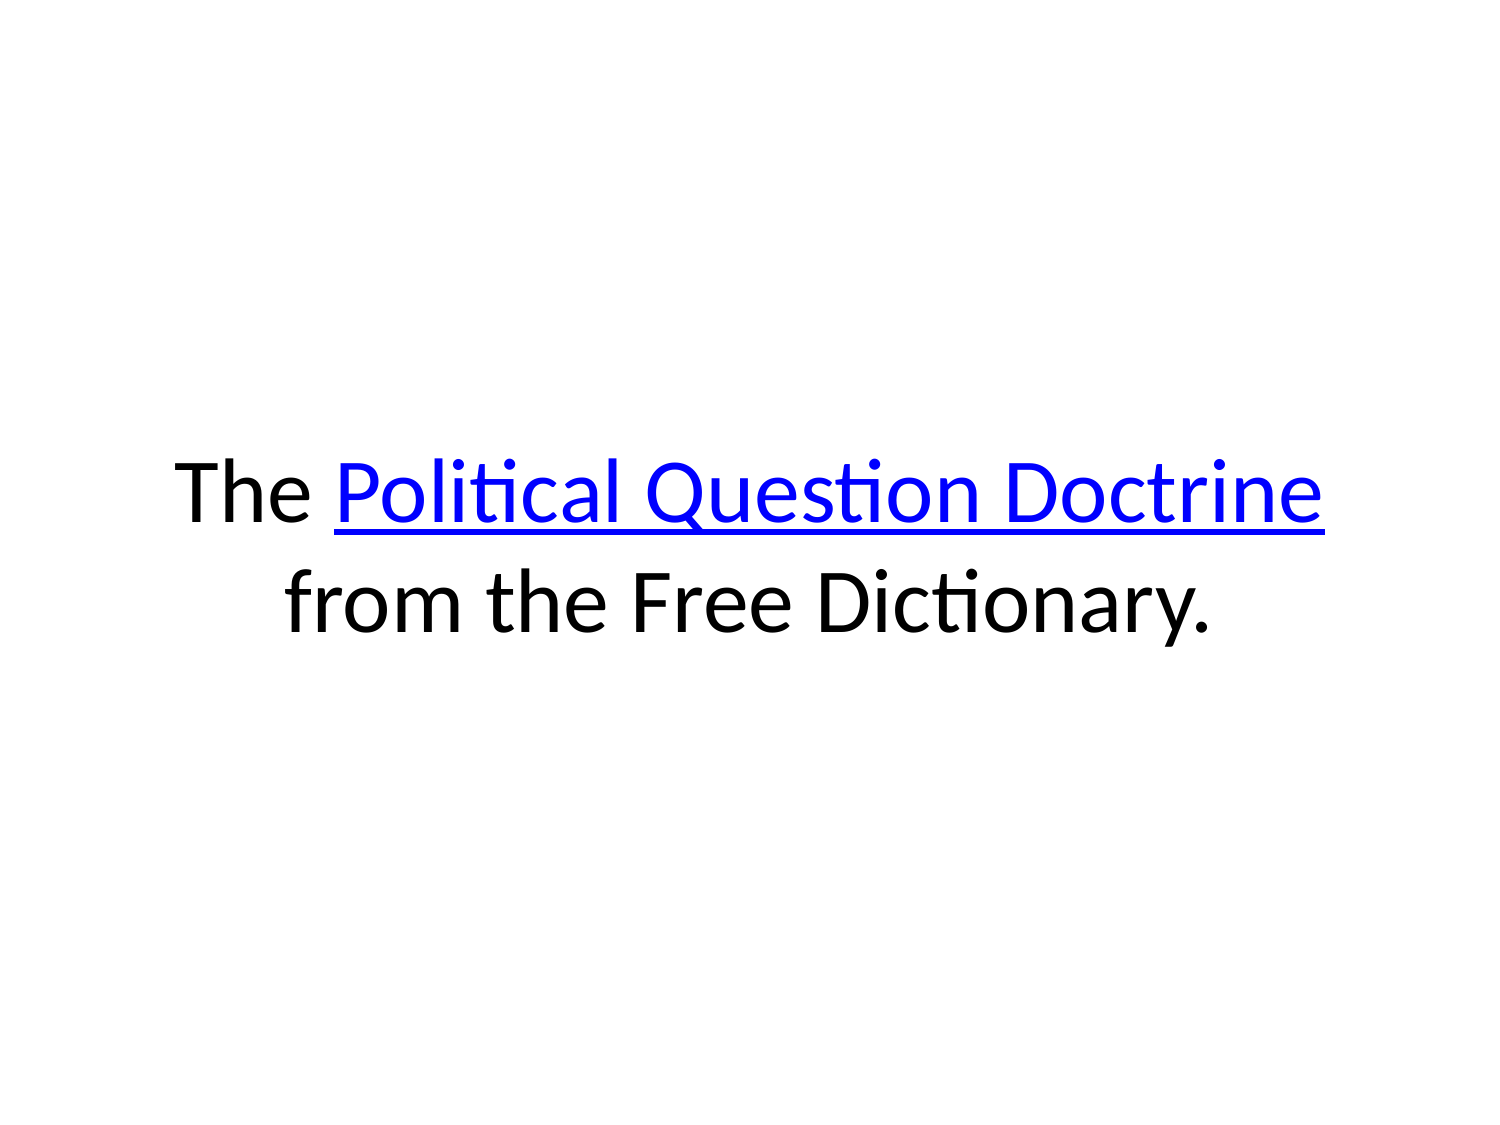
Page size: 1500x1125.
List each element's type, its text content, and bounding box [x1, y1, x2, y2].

title The Political Question Doctrine from the Free Dictionary. [74, 44, 1426, 1038]
